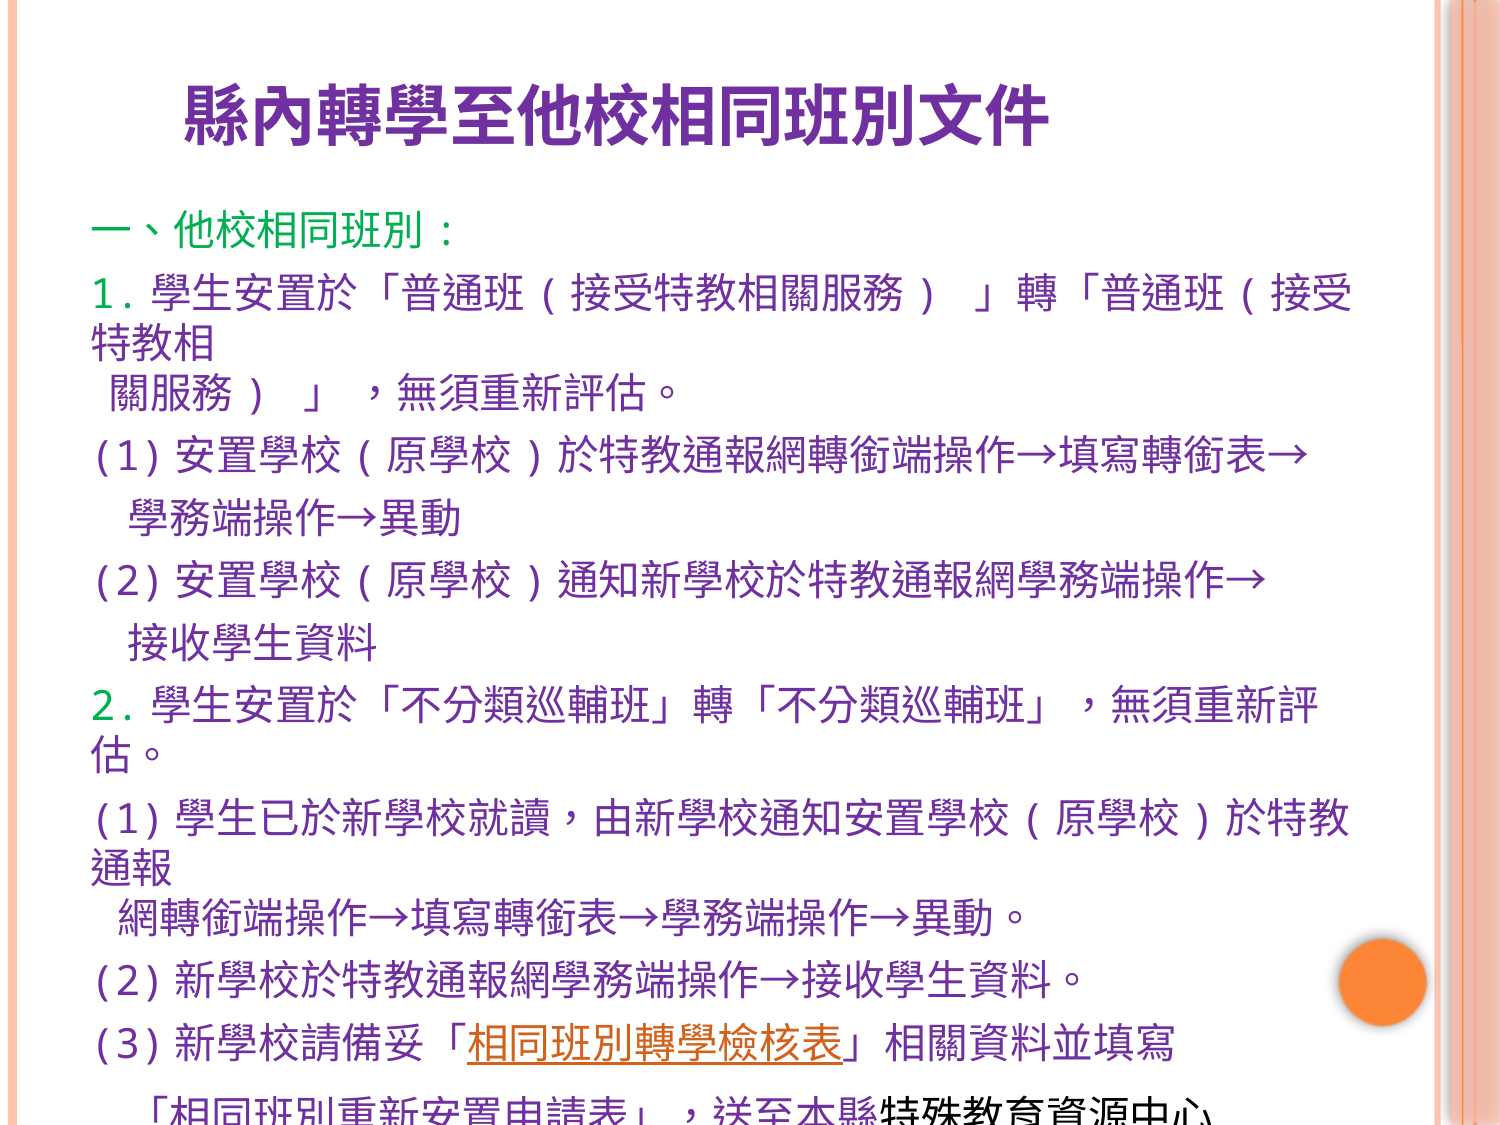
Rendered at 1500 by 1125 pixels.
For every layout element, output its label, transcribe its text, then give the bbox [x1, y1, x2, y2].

title 縣內轉學至他校相同班別文件 [75, 45, 1300, 161]
list 一、他校相同班別: 1.學生安置於「普通班(接受特教相關服務) 」轉「普通班(接受特教相 關服務) 」 ，無須重新評估。 (1)安置學校(原學校)於特教通報網轉銜端操作→填寫轉銜表→ 學務端操作→異動 (2)安置學校(原學校)通知新學校於特教通報網學務端操作→ 接收學生資料 2.學生安置於「不分類巡輔班」轉「不分類巡輔班」，無須重新評估。 (1)學生已於新學校就讀，由新學校通知安置學校(原學校)於特教通報 網轉銜端操作→填寫轉銜表→學務端操作→異動。 (2)新學校於特教通報網學務端操作→接收學生資料。 (3)新學校請備妥「相同班別轉學檢核表」相關資料並填寫 「相同班別重新安置申請表」，送至本縣特殊教育資源中心 辦理轉學申請。 [75, 196, 1400, 1062]
